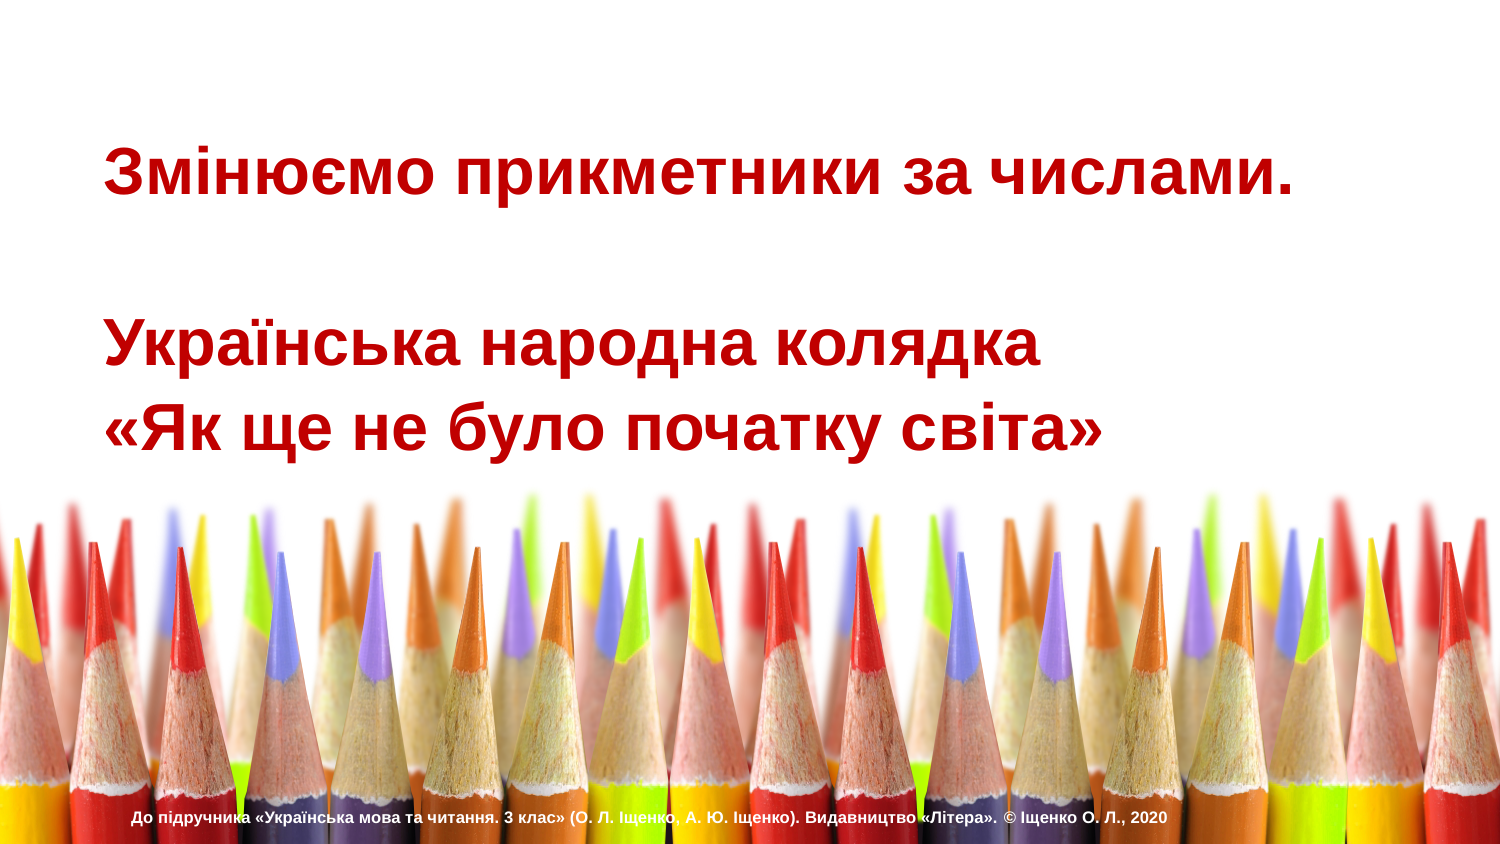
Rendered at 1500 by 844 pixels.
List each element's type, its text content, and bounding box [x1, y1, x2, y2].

picture [0, 484, 1500, 844]
text_box До підручника «Українська мова та читання. 3 клас» (О. Л. Іщенко, А. Ю. Іщенко). Видавництво «Літера». © Іщенко О. Л., 2020 [0, 799, 1400, 844]
text_box Змінюємо прикметники за числами. Українська народна колядка «Як ще не було початку світа» [88, 114, 1447, 472]
